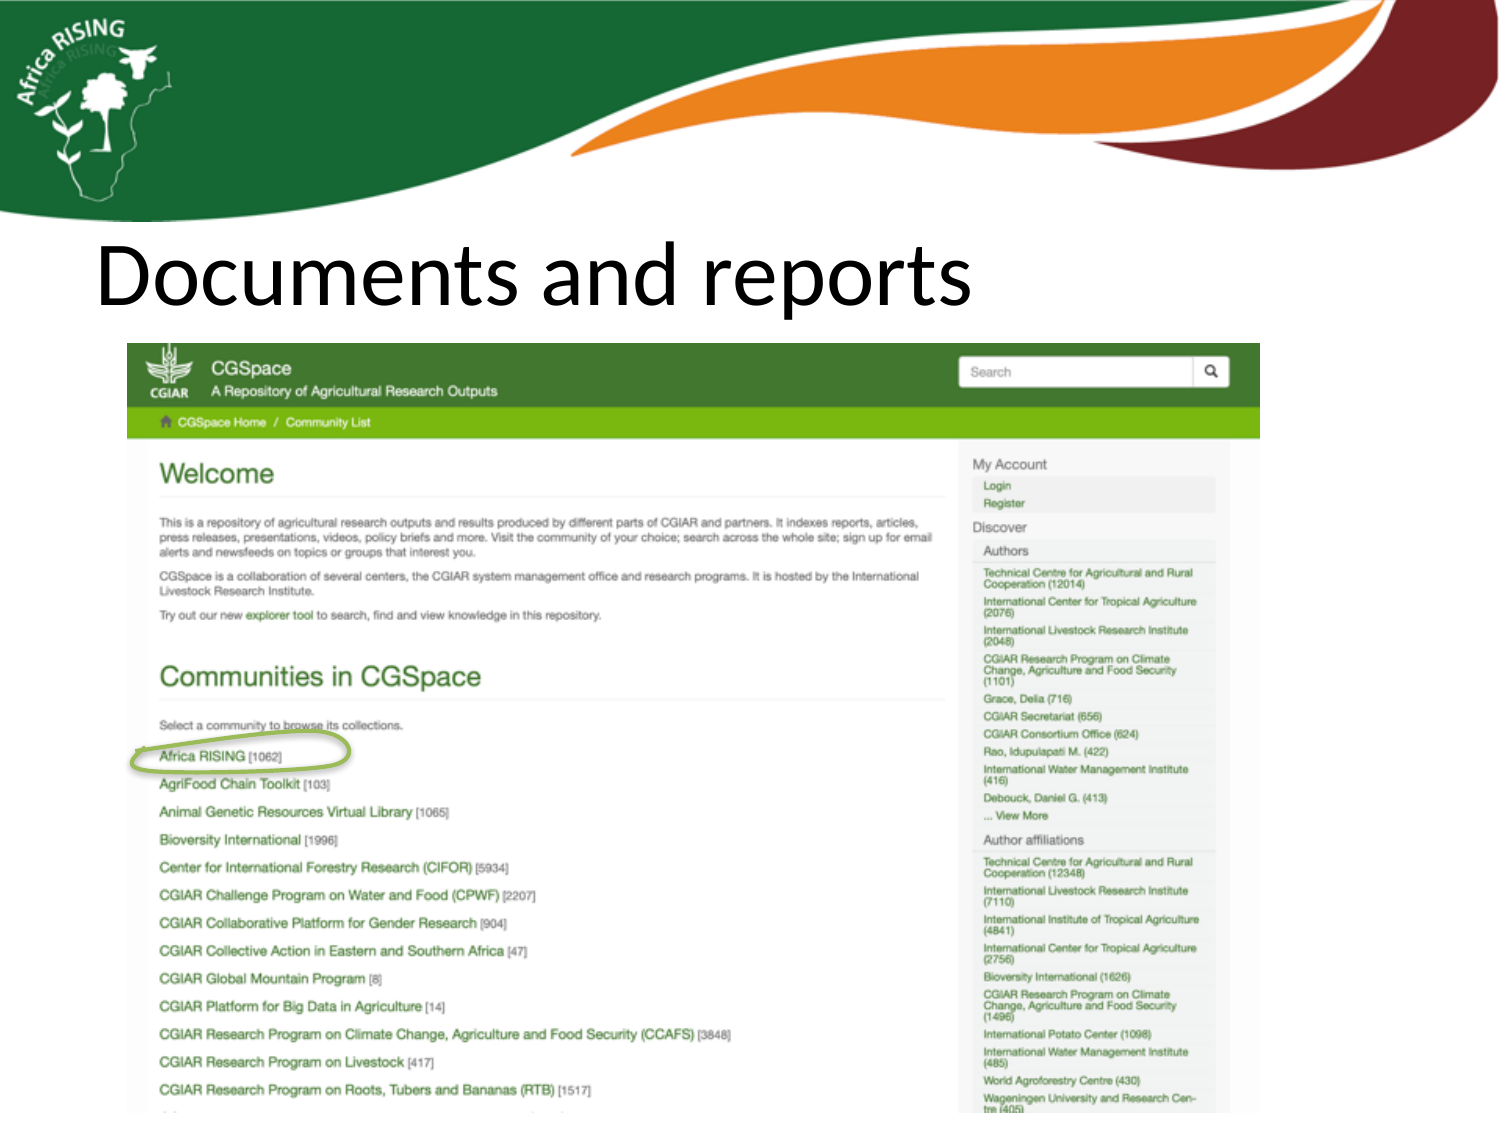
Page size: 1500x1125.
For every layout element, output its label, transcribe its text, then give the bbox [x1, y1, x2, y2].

title Documents and reports [62, 174, 1412, 363]
picture [0, 0, 1499, 222]
picture [127, 343, 1260, 1113]
